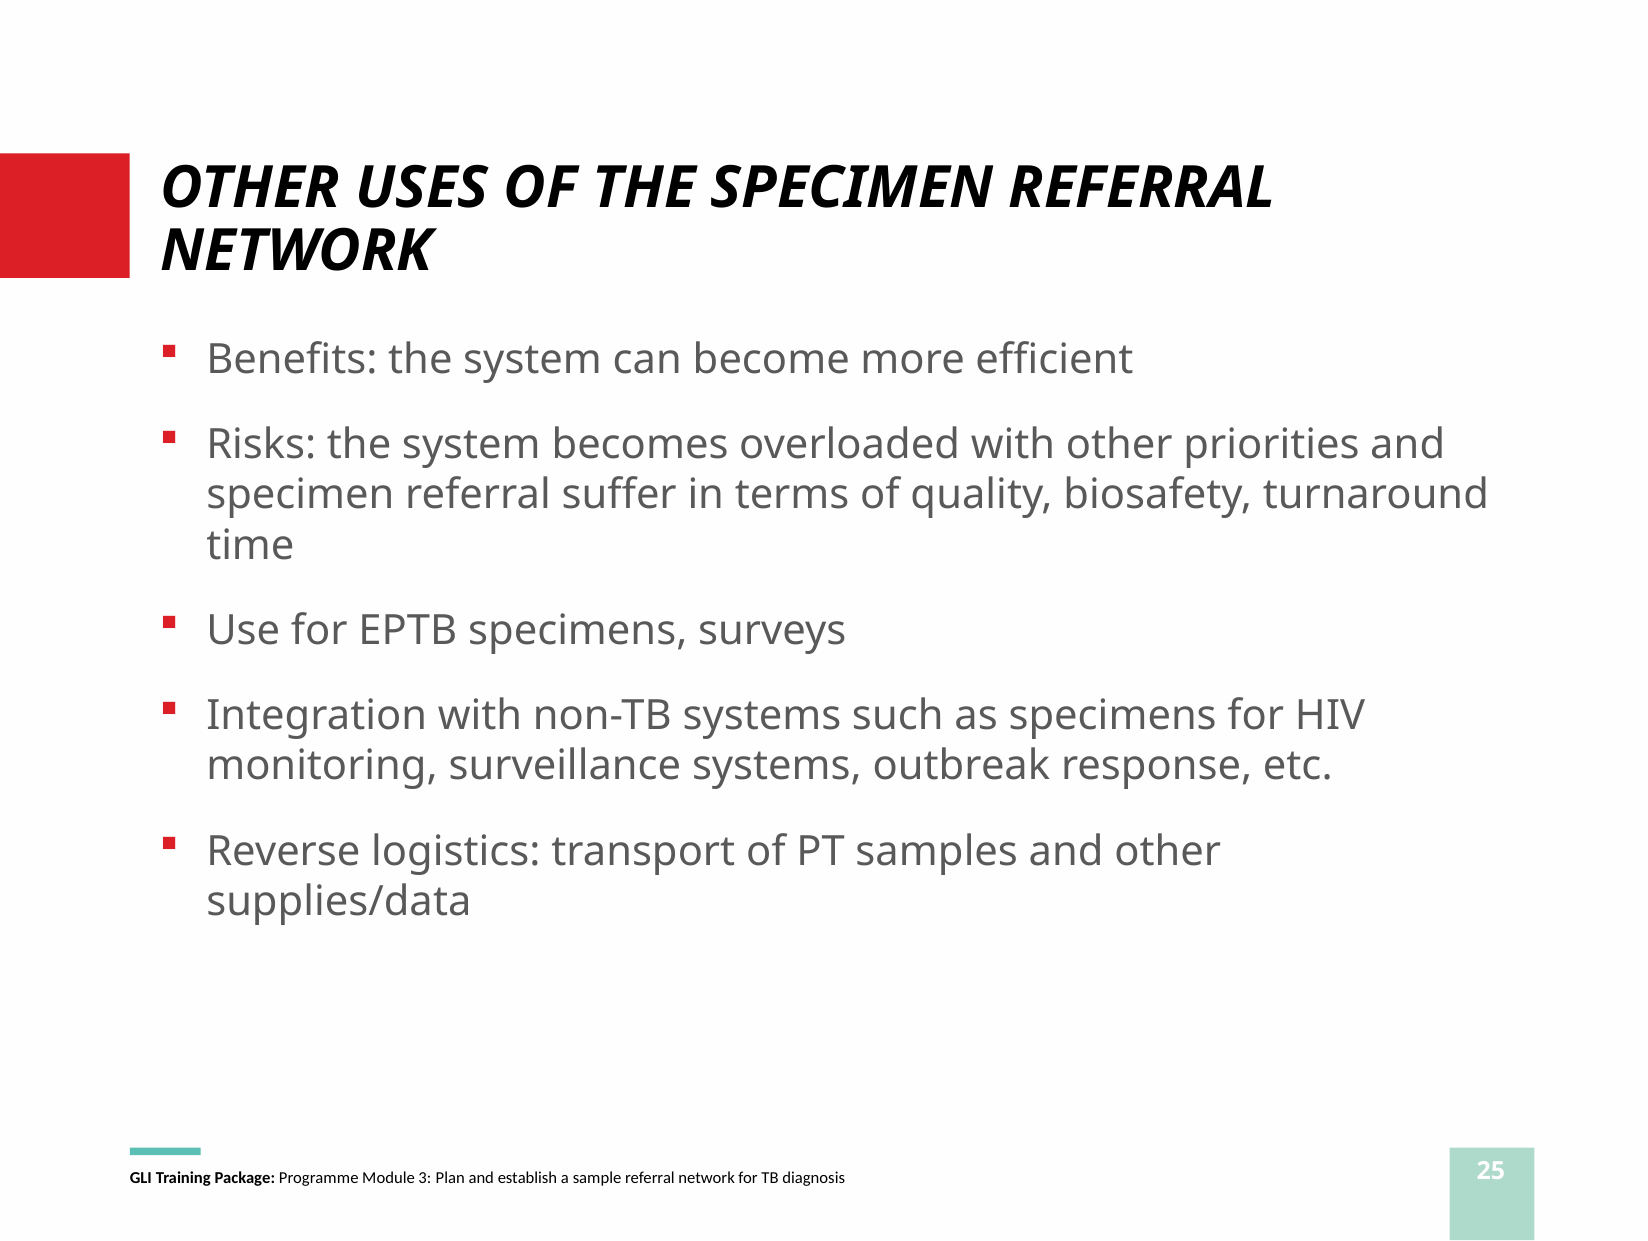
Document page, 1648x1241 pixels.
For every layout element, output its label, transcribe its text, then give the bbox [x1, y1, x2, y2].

list Benefits: the system can become more efficient Risks: the system becomes overloaded with other priorities and specimen referral suffer in terms of quality, biosafety, turnaround time Use for EPTB specimens, surveys Integration with non-TB systems such as specimens for HIV monitoring, surveillance systems, outbreak response, etc. Reverse logistics: transport of PT samples and other supplies/data [159, 331, 1495, 1089]
title OTHER USES OF THE SPECIMEN REFERRAL NETWORK [160, 157, 1496, 282]
